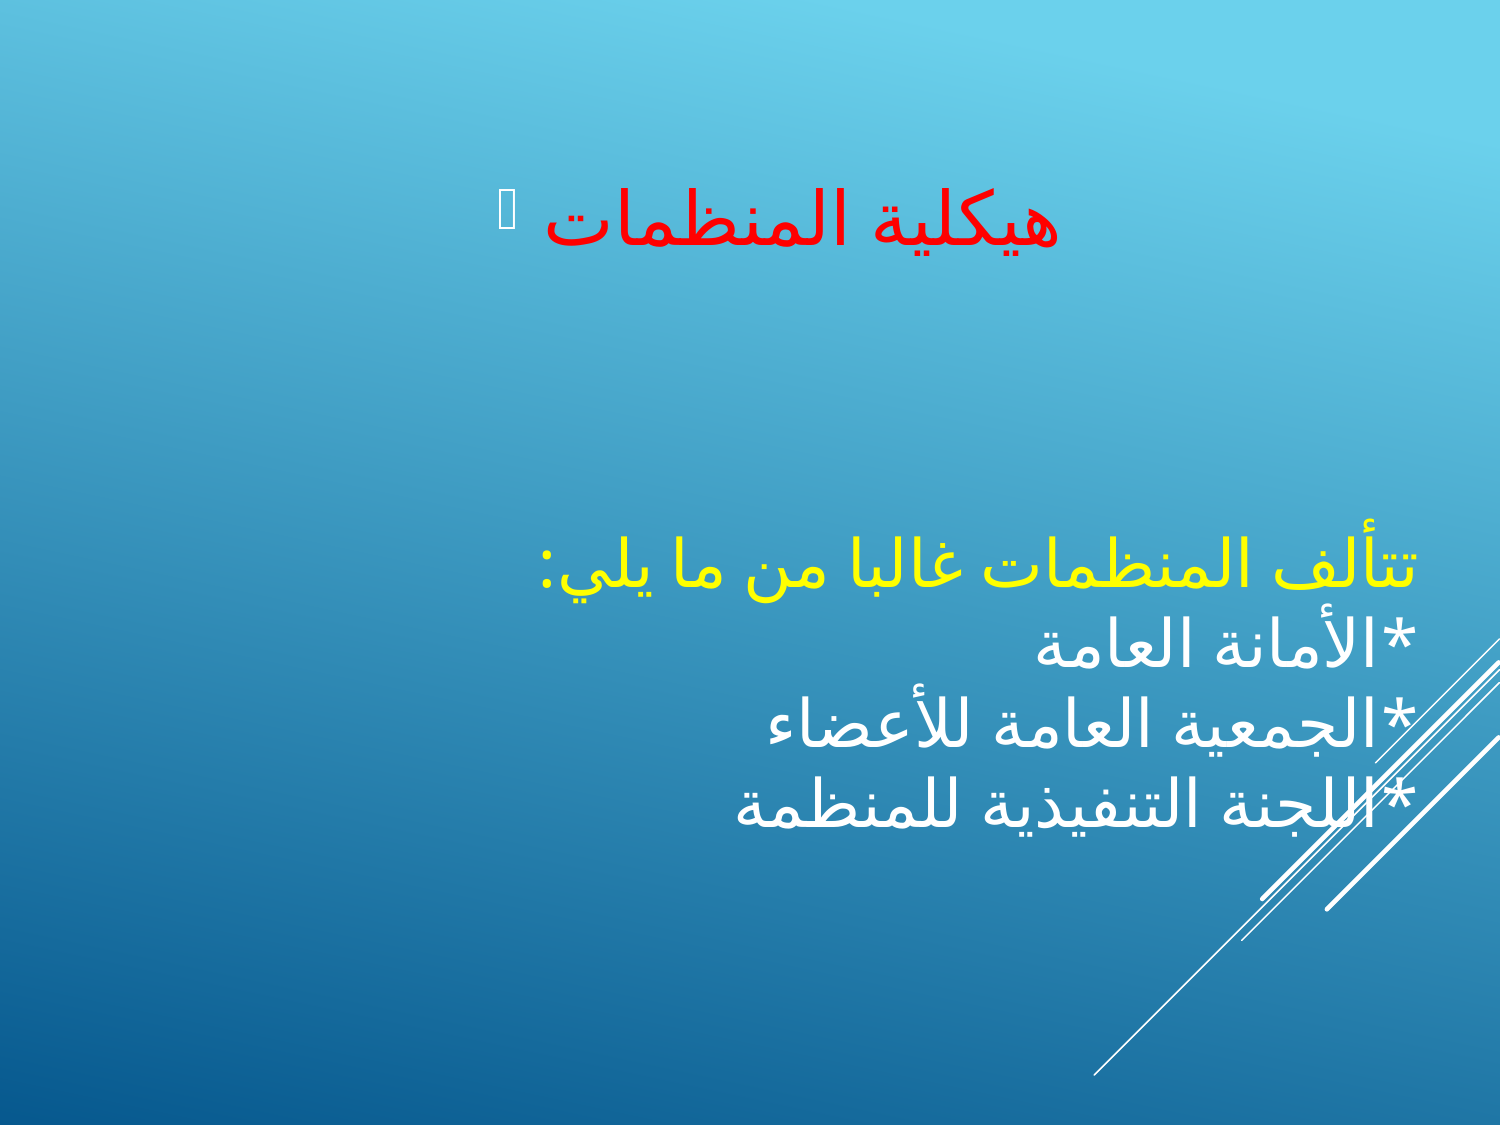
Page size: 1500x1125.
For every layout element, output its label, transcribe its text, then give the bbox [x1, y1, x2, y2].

list هيكلية المنظمات [123, 78, 1436, 353]
title تتألف المنظمات غالبا من ما يلي: *الأمانة العامة *الجمعية العامة للأعضاء *اللجنة التنفيذية للمنظمة [87, 373, 1436, 988]
